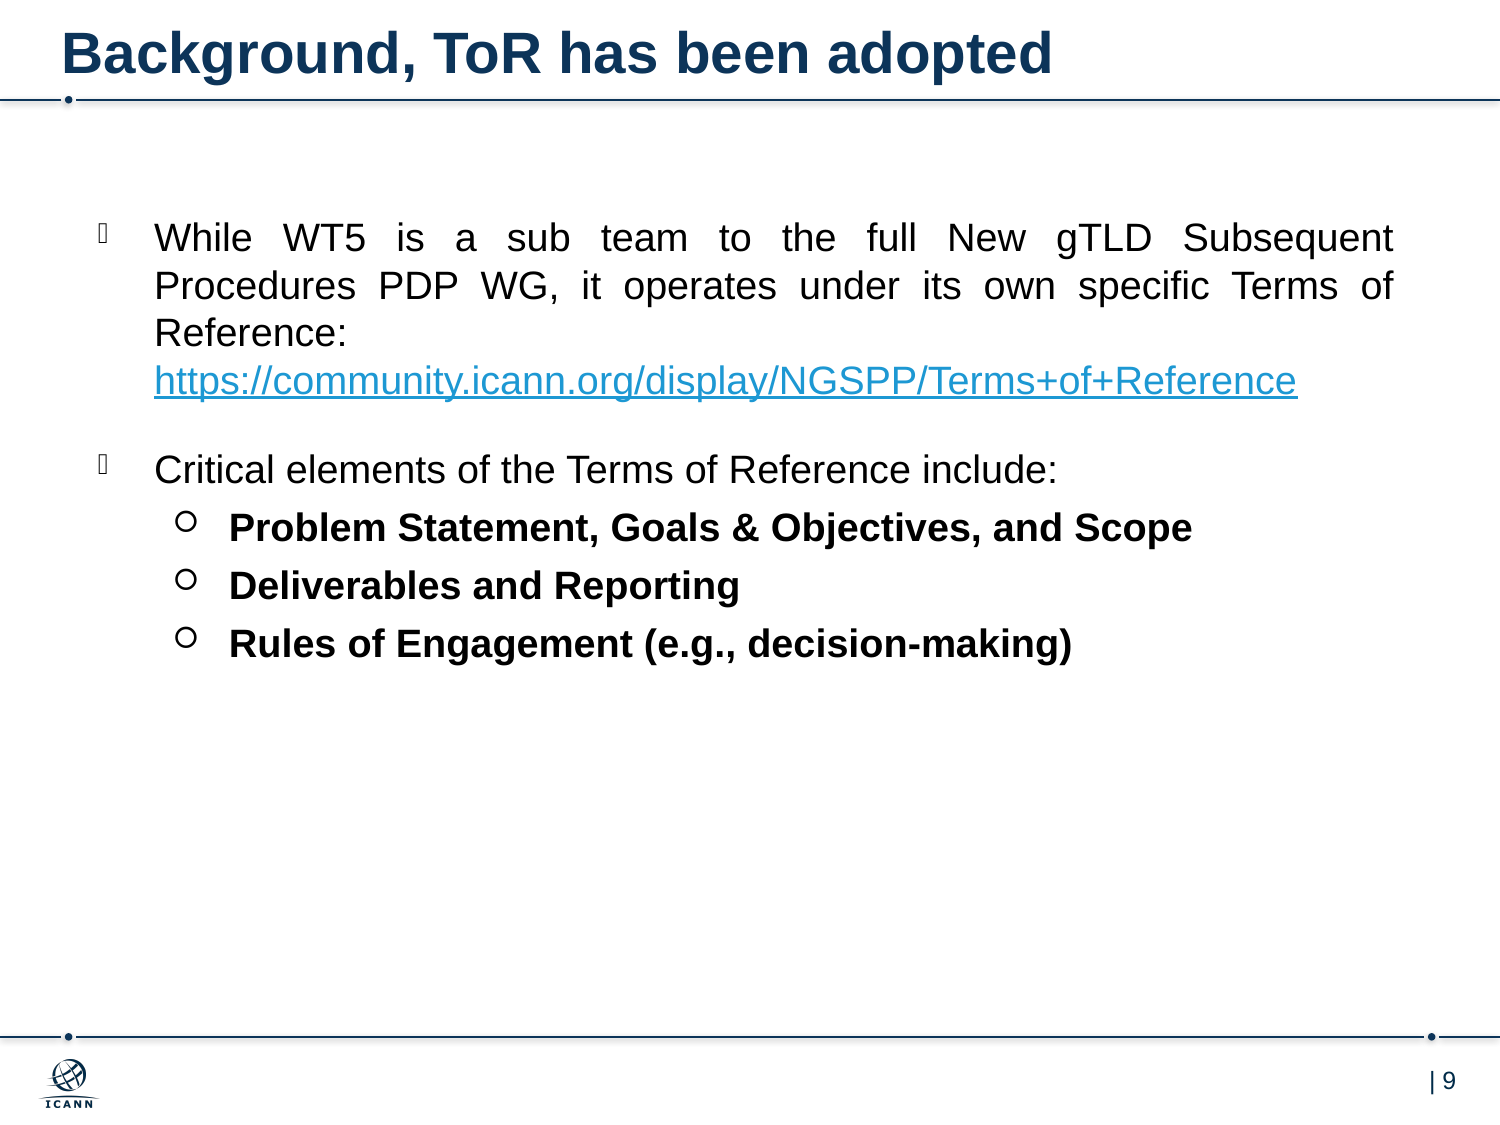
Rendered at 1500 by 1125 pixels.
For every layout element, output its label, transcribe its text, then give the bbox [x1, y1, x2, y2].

list While WT5 is a sub team to the full New gTLD Subsequent Procedures PDP WG, it operates under its own specific Terms of Reference: https://community.icann.org/display/NGSPP/Terms+of+Reference Critical elements of the Terms of Reference include: Problem Statement, Goals & Objectives, and Scope Deliverables and Reporting Rules of Engagement (e.g., decision-making) [97, 123, 1396, 918]
picture [38, 1059, 100, 1108]
title Background, ToR has been adopted [61, 7, 1376, 82]
